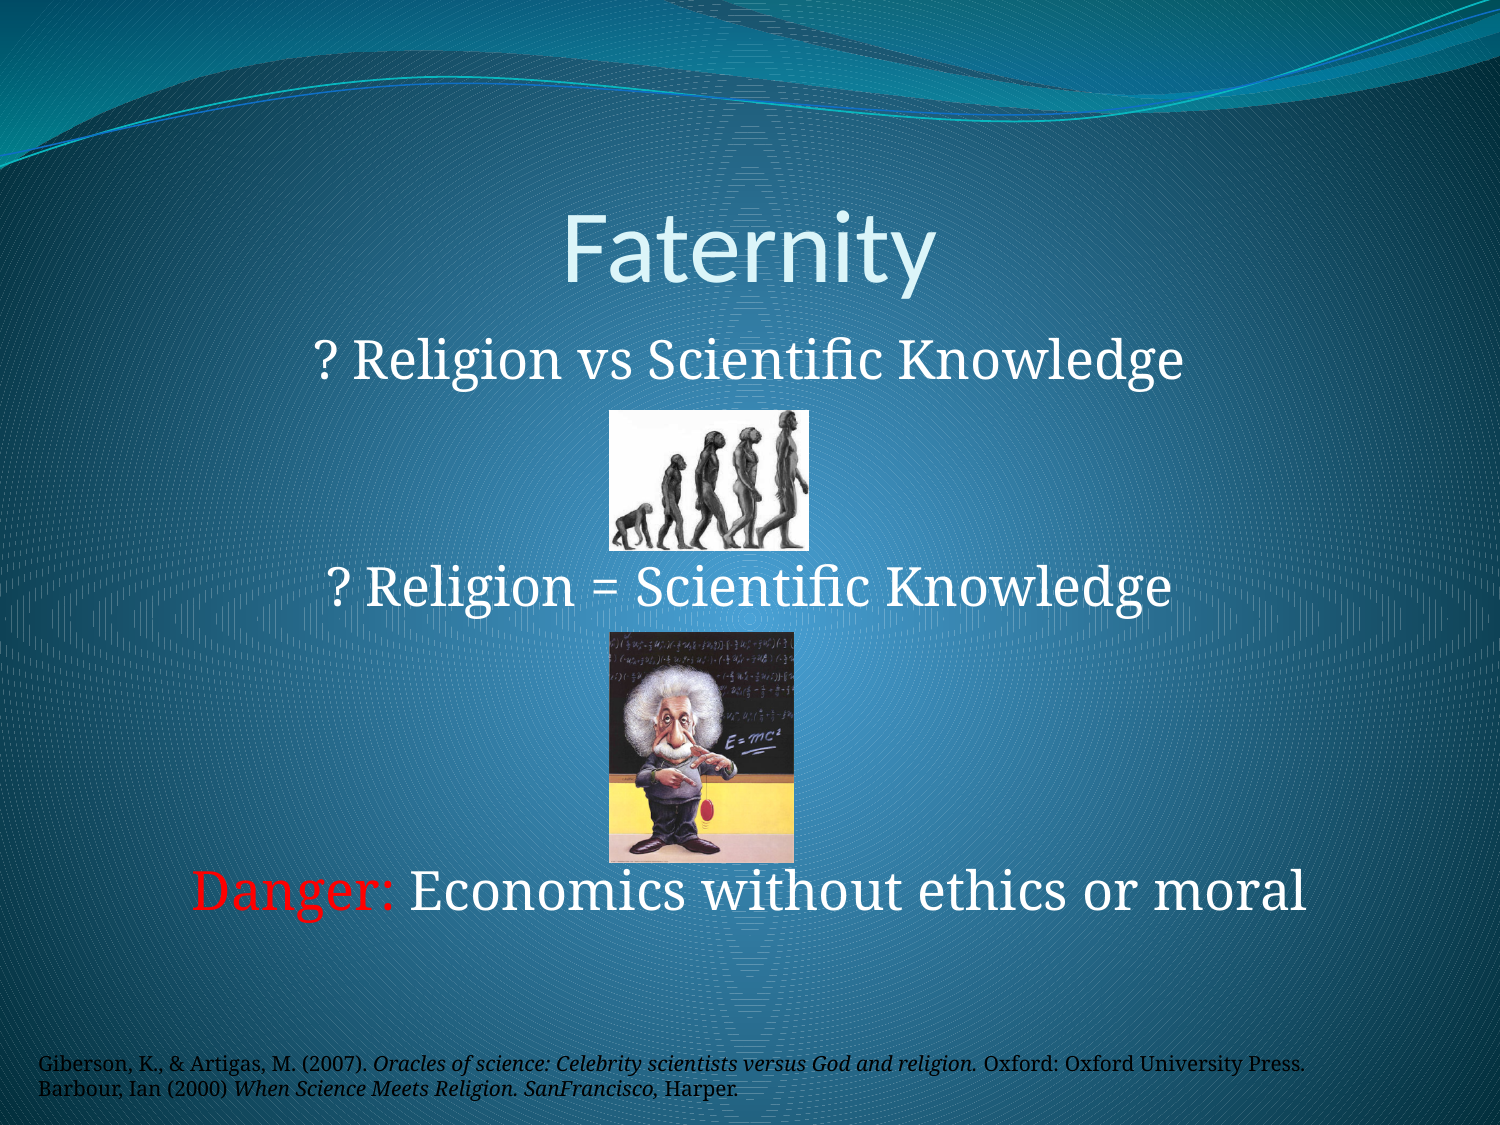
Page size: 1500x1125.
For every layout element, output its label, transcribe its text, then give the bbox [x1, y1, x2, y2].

picture [609, 409, 809, 552]
picture [609, 632, 794, 863]
text_box Giberson, K., & Artigas, M. (2007). Oracles of science: Celebrity scientists versus God and religion. Oxford: Oxford University Press. Barbour, Ian (2000) When Science Meets Religion. SanFrancisco, Harper. [23, 1042, 1500, 1108]
list ? Religion vs Scientific Knowledge ? Religion = Scientific Knowledge Danger: Economics without ethics or moral [75, 317, 1425, 1038]
title Faternity [75, 115, 1425, 303]
